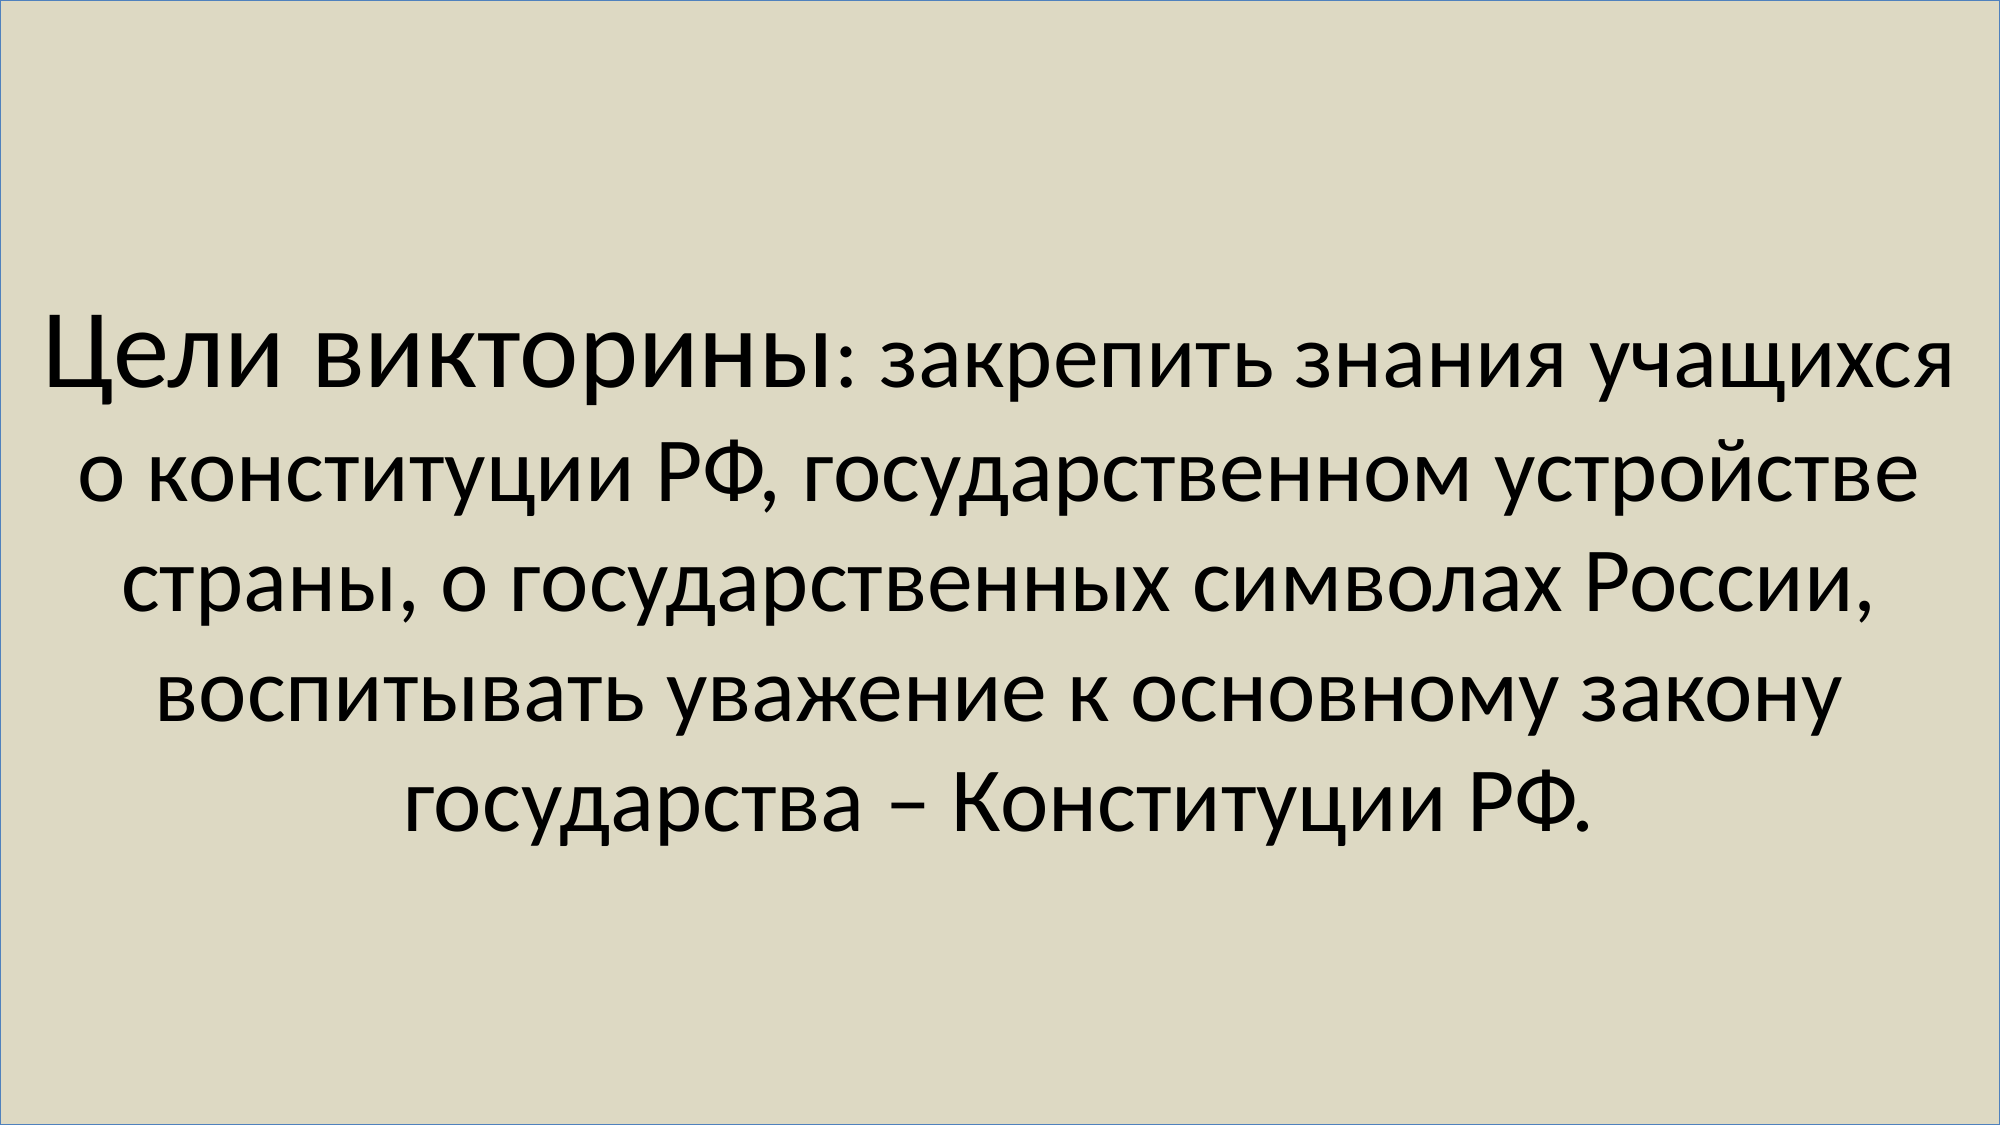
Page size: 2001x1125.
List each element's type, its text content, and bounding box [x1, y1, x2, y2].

title Цели викторины: закрепить знания учащихся о конституции РФ, государственном устройстве страны, о государственных символах России, воспитывать уважение к основному закону государства – Конституции РФ. [0, 0, 2000, 1125]
